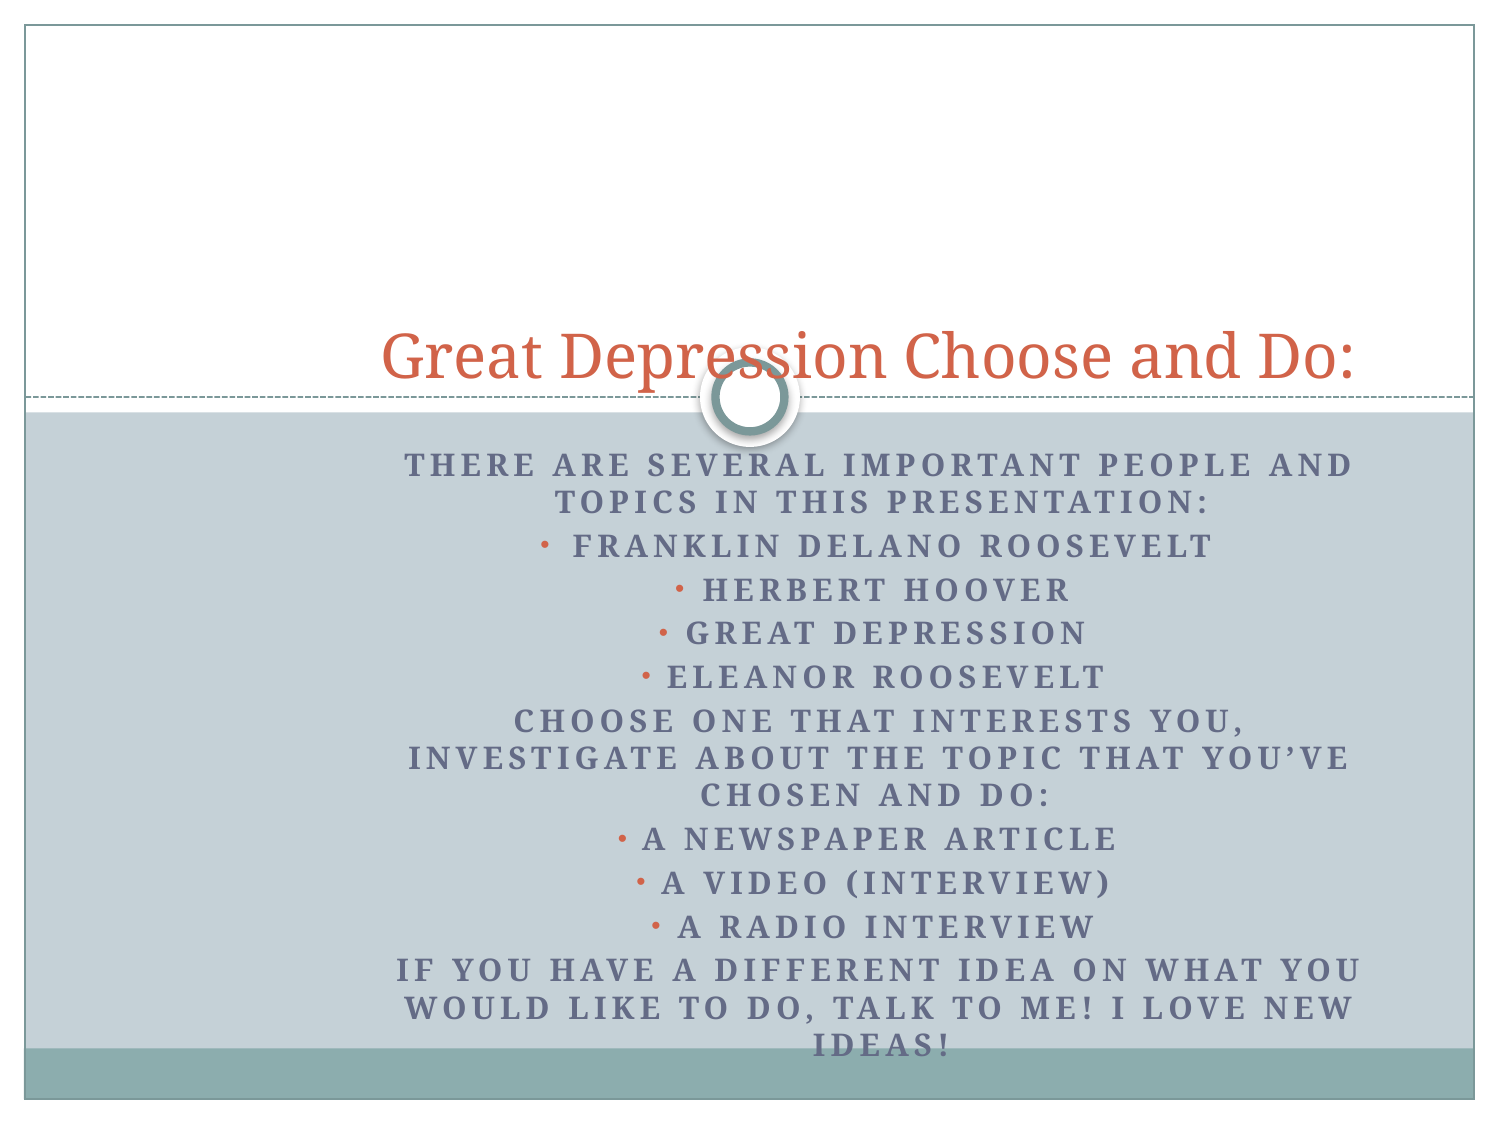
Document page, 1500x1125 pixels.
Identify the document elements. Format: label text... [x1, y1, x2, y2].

subtitle There are several important people and topics in this presentation: Franklin Delano Roosevelt Herbert Hoover Great Depression Eleanor Roosevelt Choose one that interests you, investigate about the topic that you’ve chosen and do: A newspaper article A video (interview) A radio interview If you have a different idea on what you would like to do, talk to me! I love new ideas! [375, 437, 1388, 1075]
title Great Depression Choose and Do: [362, 87, 1375, 399]
